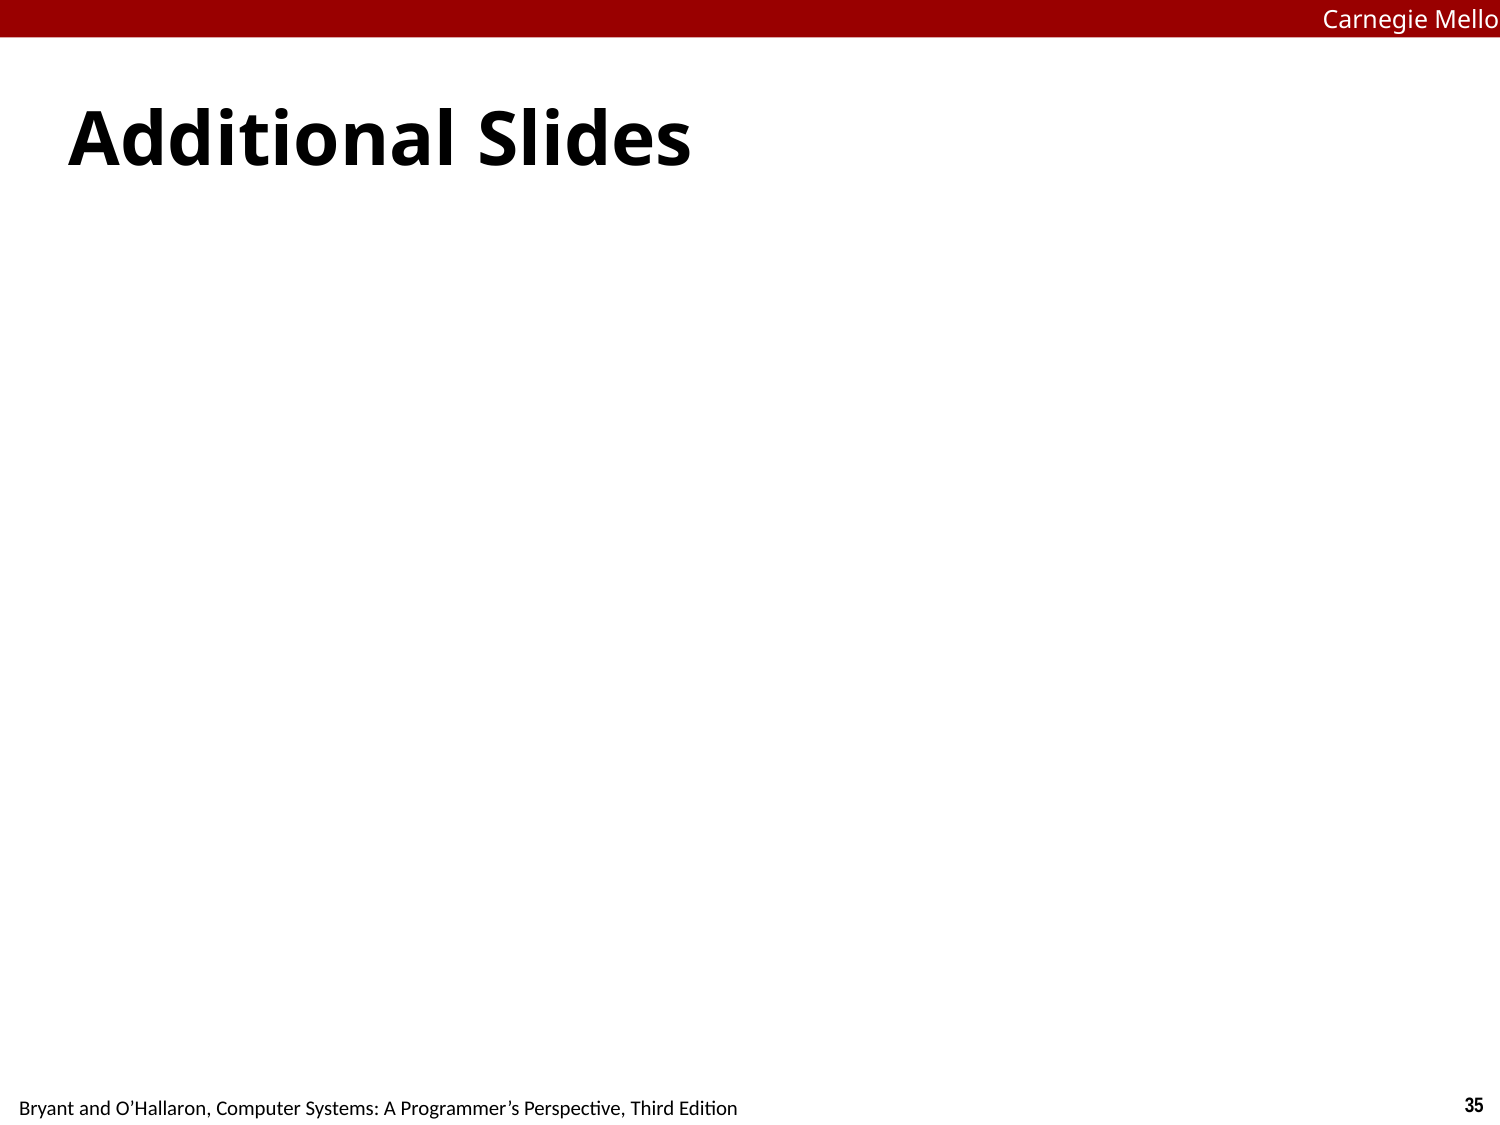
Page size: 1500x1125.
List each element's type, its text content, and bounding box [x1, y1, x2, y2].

text_box [0, 0, 1500, 38]
title Additional Slides [62, 41, 1438, 230]
text_box Carnegie Mellon [1322, 3, 1500, 33]
